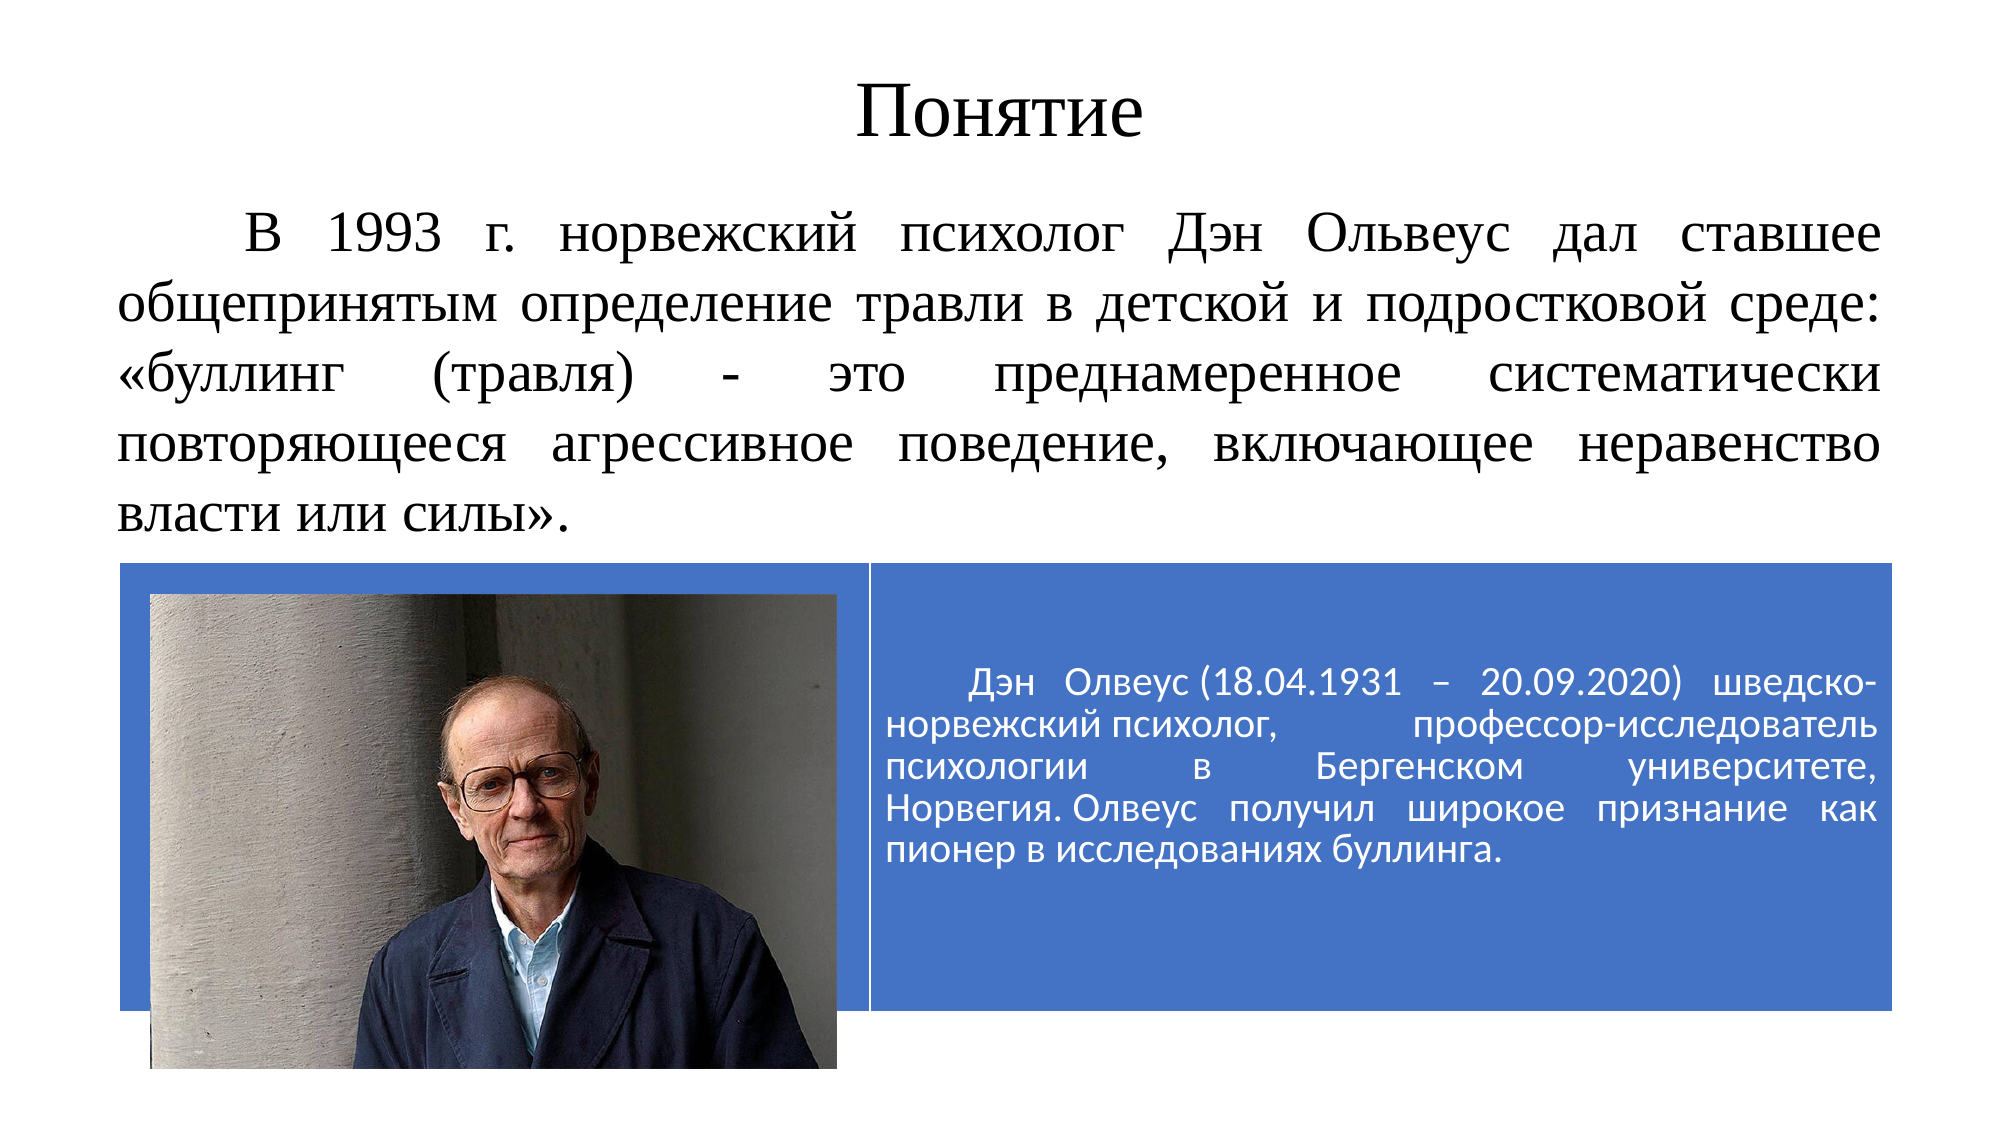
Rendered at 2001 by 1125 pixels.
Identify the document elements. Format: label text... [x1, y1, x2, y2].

list В 1993 г. норвежский психолог Дэн Ольвеус дал ставшее общепринятым определение травли в детской и подростковой среде: «буллинг (травля) - это преднамеренное систематически повторяющееся агрессивное поведение, включающее неравенство власти или силы». [102, 185, 1898, 1014]
title Понятие [137, 59, 1863, 162]
picture [149, 594, 837, 1069]
table_header [120, 563, 869, 1011]
table_header Дэн Олвеус (18.04.1931 – 20.09.2020) шведско-норвежский психолог, профессор-исследователь психологии в Бергенском университете, Норвегия. Олвеус получил широкое признание как пионер в исследованиях буллинга. [871, 563, 1892, 1011]
